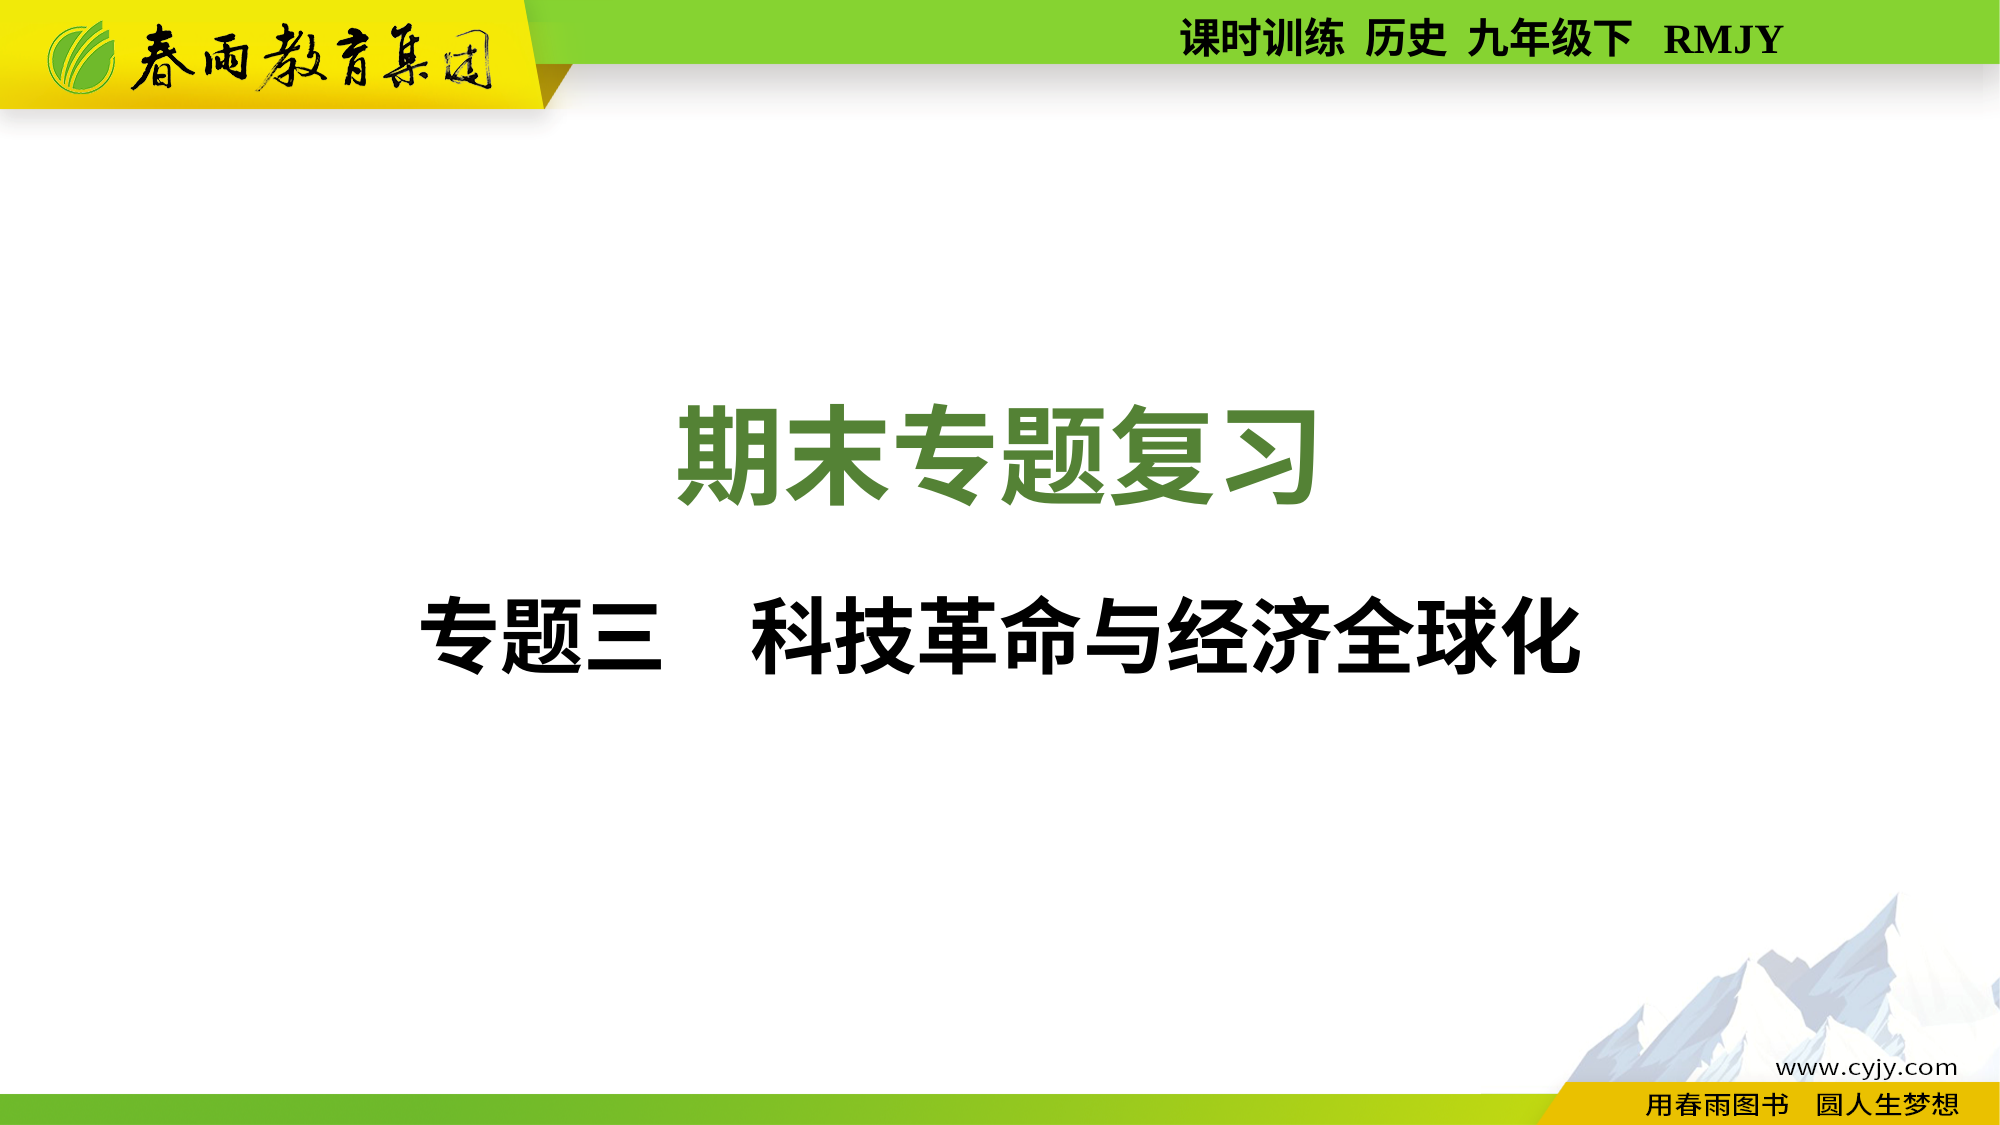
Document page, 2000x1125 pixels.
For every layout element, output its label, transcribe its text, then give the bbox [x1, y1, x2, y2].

picture [0, 692, 2000, 1125]
picture [0, 0, 2000, 316]
text_box 期末专题复习 [0, 316, 2000, 526]
text_box 专题三 科技革命与经济全球化 [0, 527, 2000, 692]
